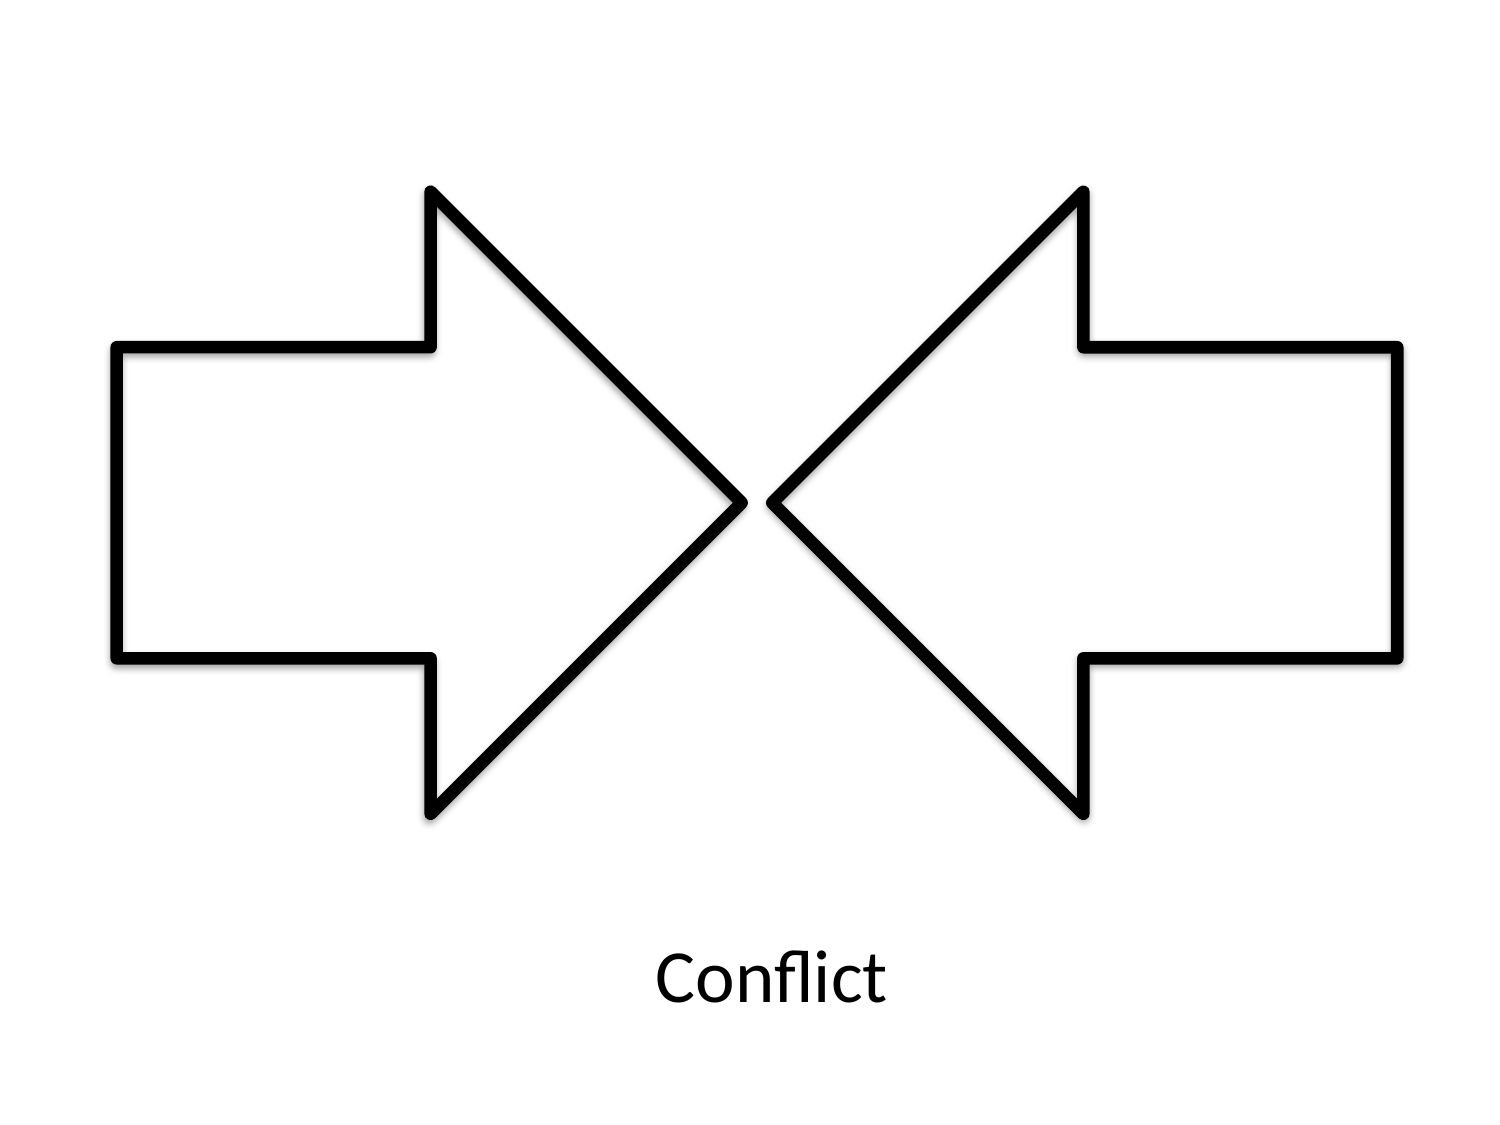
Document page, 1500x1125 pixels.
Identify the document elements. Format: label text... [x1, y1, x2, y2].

text_box [771, 190, 1399, 815]
text_box [115, 190, 743, 815]
text_box Conflict [641, 919, 904, 1025]
